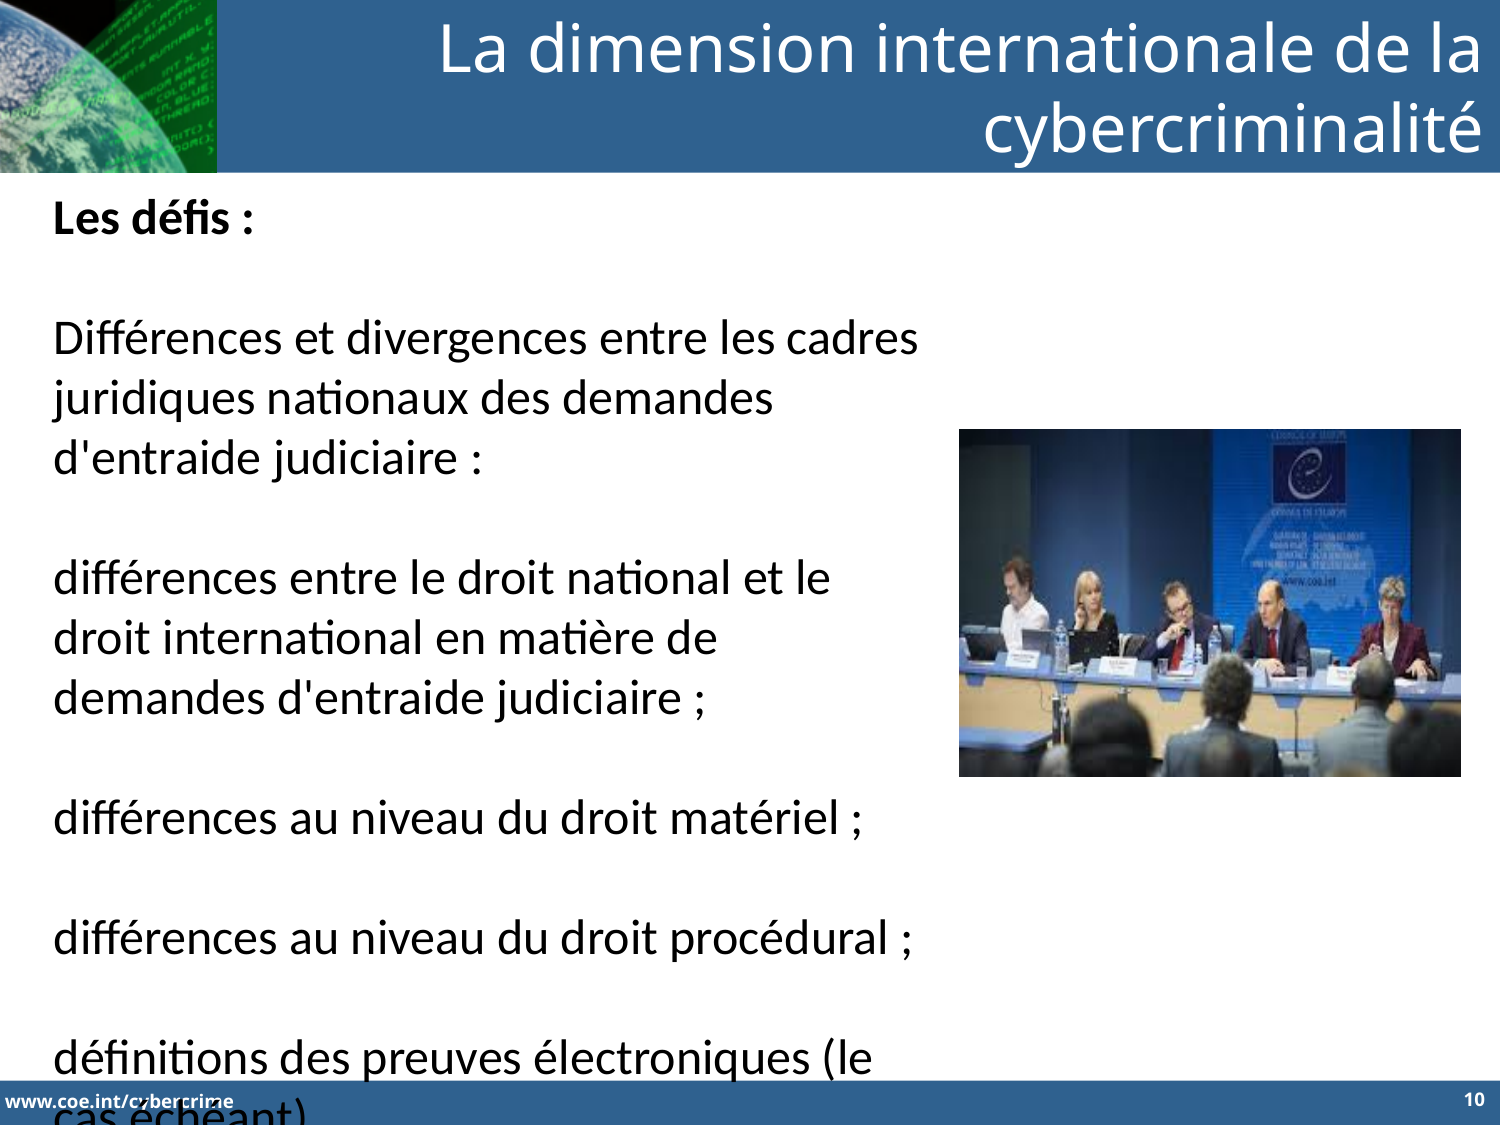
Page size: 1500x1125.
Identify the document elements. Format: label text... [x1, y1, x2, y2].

picture [959, 429, 1461, 777]
slide_number 10 [1149, 1079, 1500, 1125]
text_box La dimension internationale de la cybercriminalité [329, 9, 1500, 162]
text_box Les défis : Différences et divergences entre les cadres juridiques nationaux des demandes d'entraide judiciaire : différences entre le droit national et le droit international en matière de demandes d'entraide judiciaire ; différences au niveau du droit matériel ; différences au niveau du droit procédural ; définitions des preuves électroniques (le cas échéant). [39, 177, 941, 1125]
picture [0, 1, 217, 173]
